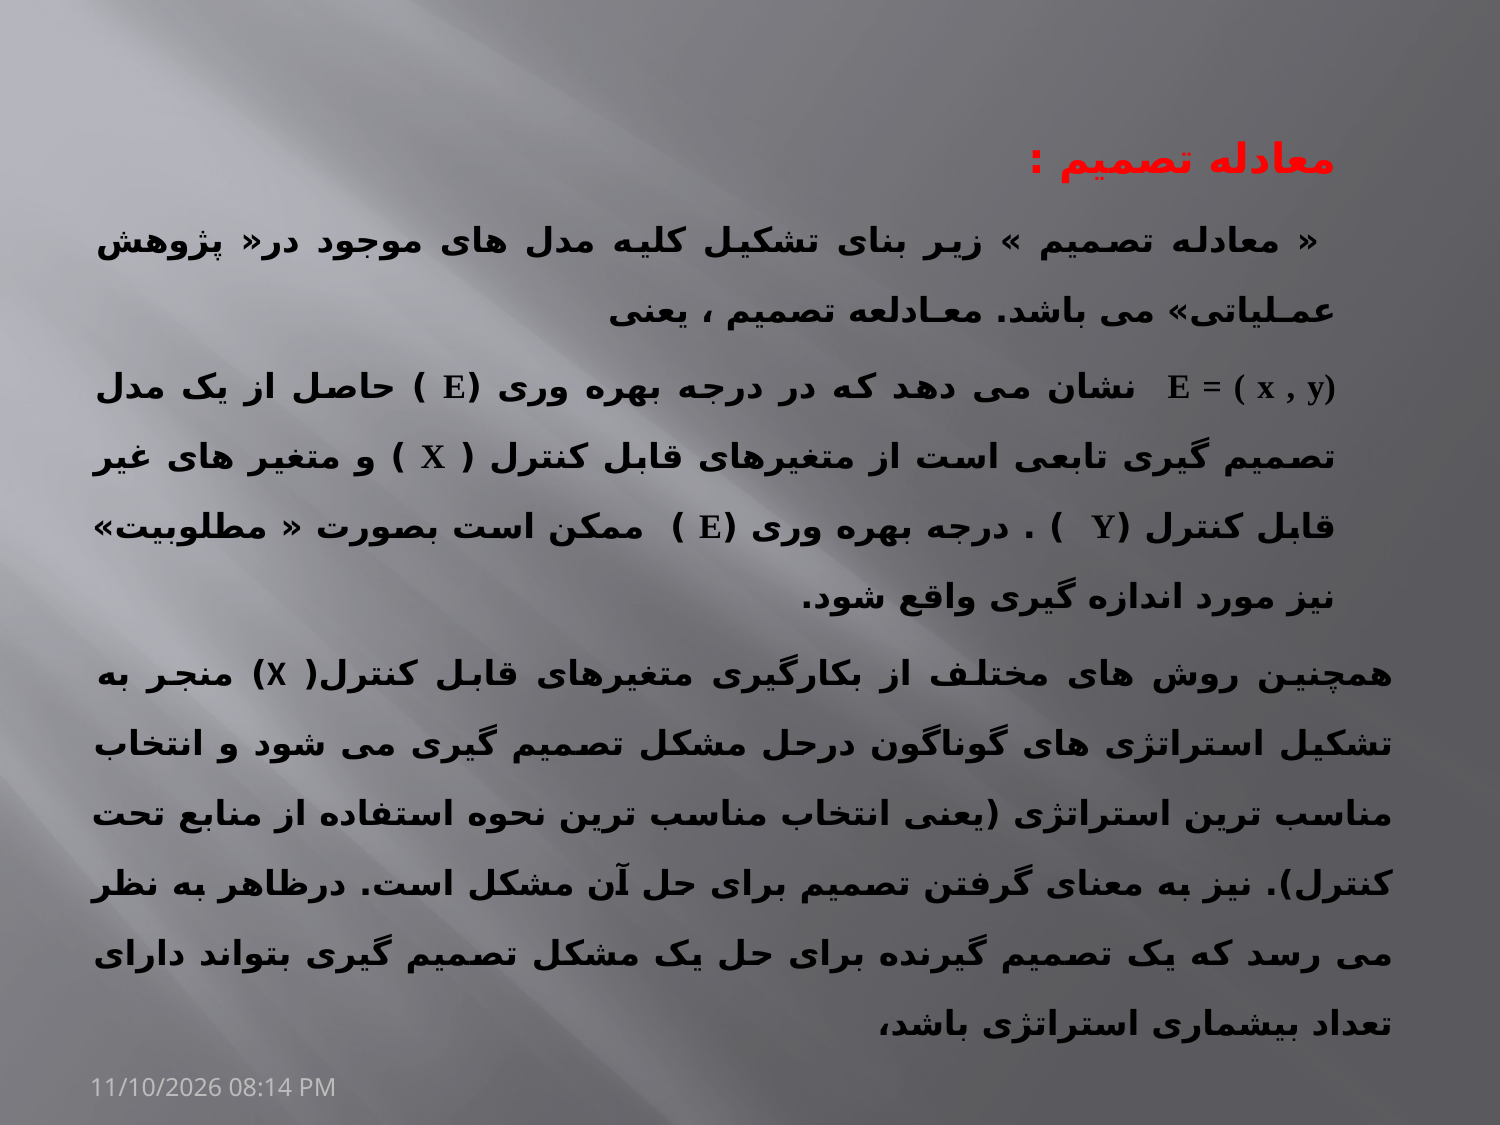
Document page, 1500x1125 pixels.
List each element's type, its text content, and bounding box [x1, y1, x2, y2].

list معادله تصمیم : « معادله تصمیم » زیر بنای تشکیل کلیه مدل های موجود در« پژوهش عمـلیاتی» می باشد. معـادلعه تصمیم ، یعنی E = ( x , y) نشان می دهد که در درجه بهره وری (E ) حاصل از یک مدل تصمیم گیری تابعی است از متغیرهای قابل کنترل ( X ) و متغیر های غیر قابل کنترل (Y ) . درجه بهره وری (E ) ممکن است بصورت « مطلوبیت» نیز مورد اندازه گیری واقع شود. همچنین روش های مختلف از بکارگیری متغیرهای قابل کنترل( X) منجر به تشکیل استراتژی های گوناگون درحل مشکل تصمیم گیری می شود و انتخاب مناسب ترین استراتژی (یعنی انتخاب مناسب ترین نحوه استفاده از منابع تحت کنترل). نیز به معنای گرفتن تصمیم برای حل آن مشکل است. درظاهر به نظر می رسد که یک تصمیم گیرنده برای حل یک مشکل تصمیم گیری بتواند دارای تعداد بیشماری استراتژی باشد، [76, 90, 1427, 1059]
slide_number 20/مارس/1 [75, 1052, 425, 1113]
